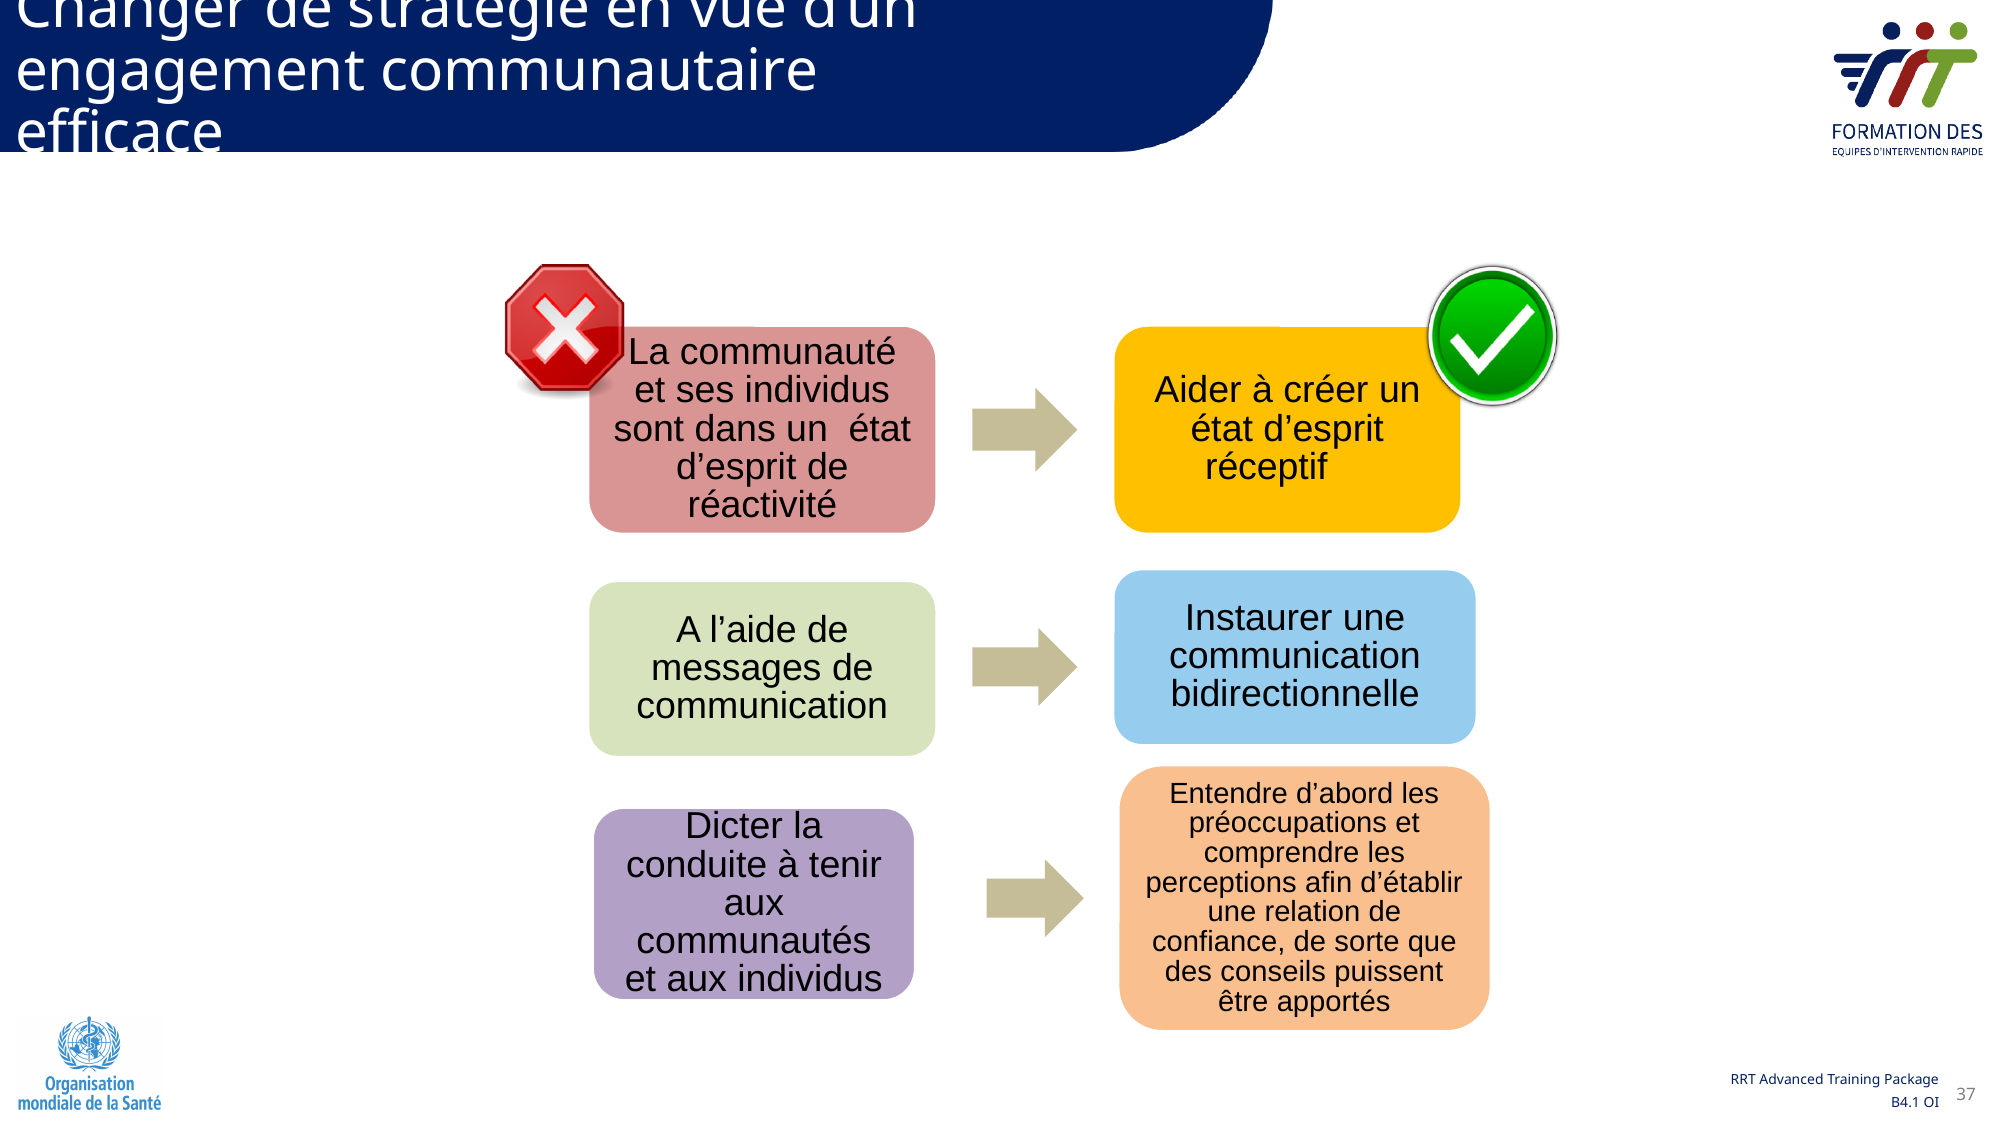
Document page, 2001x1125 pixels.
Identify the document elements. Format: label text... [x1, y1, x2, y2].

text_box La communauté et ses individus sont dans un état d’esprit de réactivité [587, 324, 938, 535]
picture [499, 264, 629, 402]
picture [1422, 260, 1562, 411]
text_box Dicter la conduite à tenir aux communautés et aux individus [591, 806, 917, 1002]
text_box Entendre d’abord les préoccupations et comprendre les perceptions afin d’établir une relation de confiance, de sorte que des conseils puissent être apportés [1117, 764, 1492, 1033]
text_box [972, 387, 1078, 472]
picture [1832, 21, 1983, 157]
text_box [972, 628, 1078, 706]
text_box Instaurer une communication bidirectionnelle [1112, 568, 1478, 747]
text_box A l’aide de messages de communication [587, 580, 938, 758]
text_box [986, 859, 1084, 938]
picture [0, 0, 1273, 152]
picture [17, 1015, 162, 1111]
title Changer de stratégie en vue d’un engagement communautaire efficace [0, 11, 1005, 131]
text_box Aider à créer un état d’esprit réceptif [1112, 324, 1463, 535]
